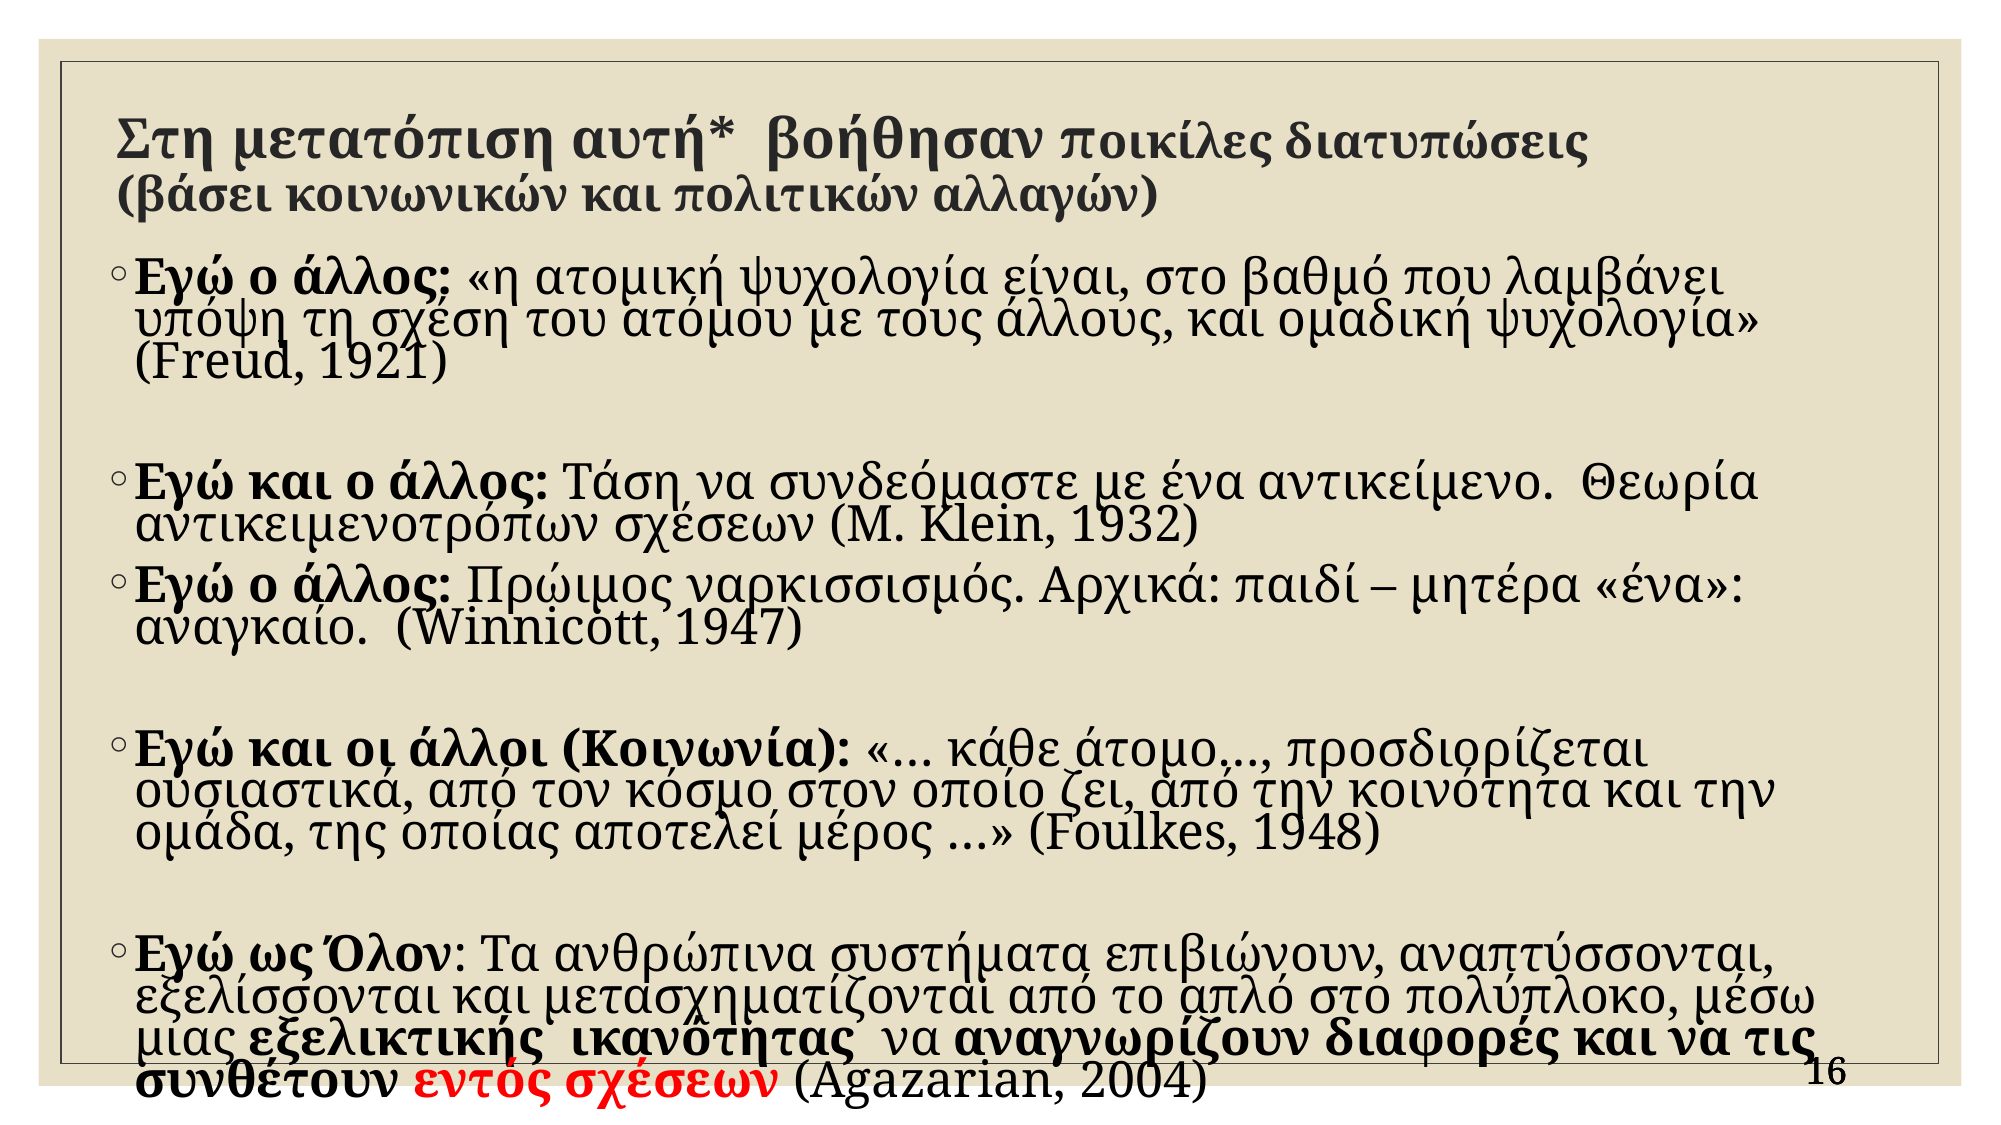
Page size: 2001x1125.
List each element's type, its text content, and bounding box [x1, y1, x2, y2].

title Στη μετατόπιση αυτή* βοήθησαν ποικίλες διατυπώσεις (βάσει κοινωνικών και πολιτικών αλλαγών) [101, 102, 1963, 231]
text_box [572, 1034, 1428, 1080]
text_box 16 [1412, 1042, 1863, 1103]
list Εγώ ο άλλος: «η ατομική ψυχολογία είναι, στο βαθμό που λαμβάνει υπόψη τη σχέση του ατόμου με τους άλλους, και ομαδική ψυχολογία» (Freud, 1921) Εγώ και ο άλλος: Τάση να συνδεόμαστε με ένα αντικείμενο. Θεωρία αντικειμενοτρόπων σχέσεων (Μ. Κlein, 1932) Εγώ ο άλλος: Πρώιμος ναρκισσισμός. Αρχικά: παιδί – μητέρα «ένα»: αναγκαίο. (Winnicott, 1947) Εγώ και οι άλλοι (Κοινωνία): «… κάθε άτομο…, προσδιορίζεται ουσιαστικά, από τον κόσμο στον οποίο ζει, από την κοινότητα και την ομάδα, της οποίας αποτελεί μέρος …» (Foulkes, 1948) Εγώ ως Όλον: Τα ανθρώπινα συστήματα επιβιώνουν, αναπτύσσονται, εξελίσσονται και μετασχηματίζονται από το απλό στο πολύπλοκο, μέσω μιας εξελικτικής ικανότητας να αναγνωρίζουν διαφορές και να τις συνθέτουν εντός σχέσεων (Agazarian, 2004) [89, 253, 1888, 1080]
